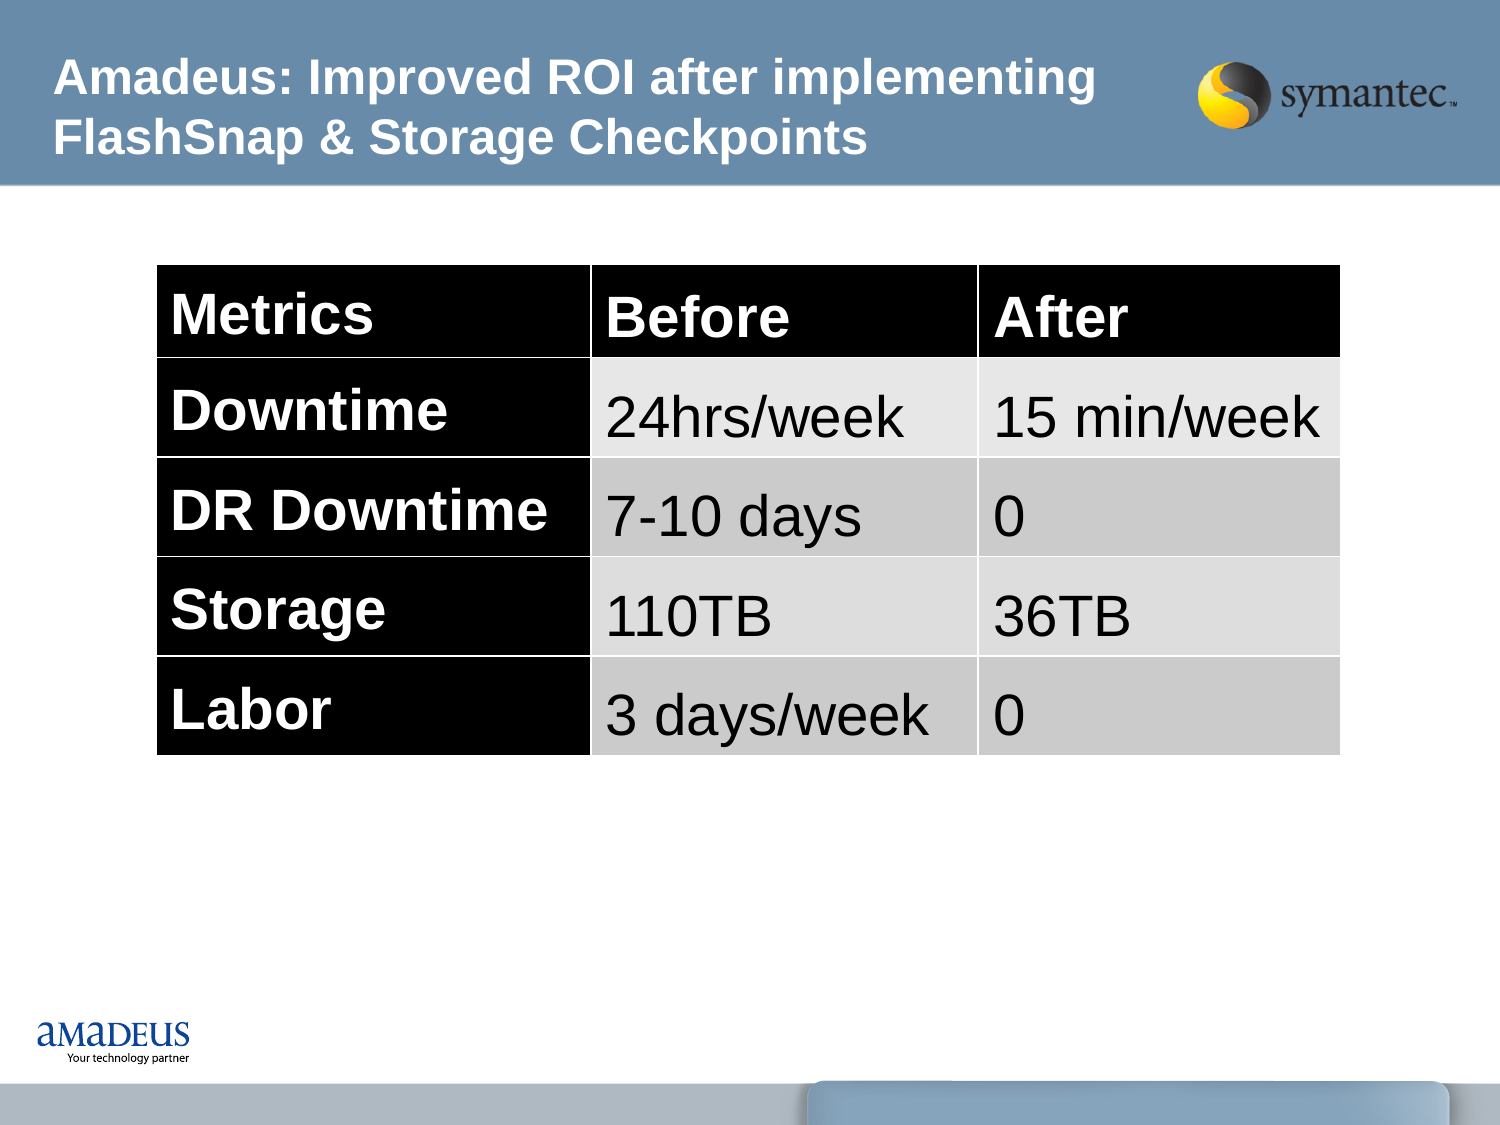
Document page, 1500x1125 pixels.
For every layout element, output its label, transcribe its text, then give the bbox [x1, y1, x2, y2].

table_cell Storage [157, 557, 590, 655]
table_header After [979, 265, 1340, 357]
table_cell DR Downtime [157, 458, 590, 556]
title Amadeus: Improved ROI after implementing FlashSnap & Storage Checkpoints [37, 26, 1137, 183]
table_header Metrics [157, 265, 590, 357]
table_cell Labor [157, 657, 590, 755]
table_cell 24hrs/week [592, 358, 977, 456]
picture [757, 1080, 1500, 1125]
table_cell 110TB [592, 557, 977, 655]
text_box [37, 1021, 190, 1065]
table_cell 15 min/week [979, 358, 1340, 456]
table_cell 0 [979, 458, 1340, 556]
table_cell Downtime [157, 358, 590, 456]
table_cell 0 [979, 657, 1340, 755]
table_cell 36TB [979, 557, 1340, 655]
picture [1159, 0, 1500, 132]
table_cell 3 days/week [592, 657, 977, 755]
table_header Before [592, 265, 977, 357]
table_cell 7-10 days [592, 458, 977, 556]
